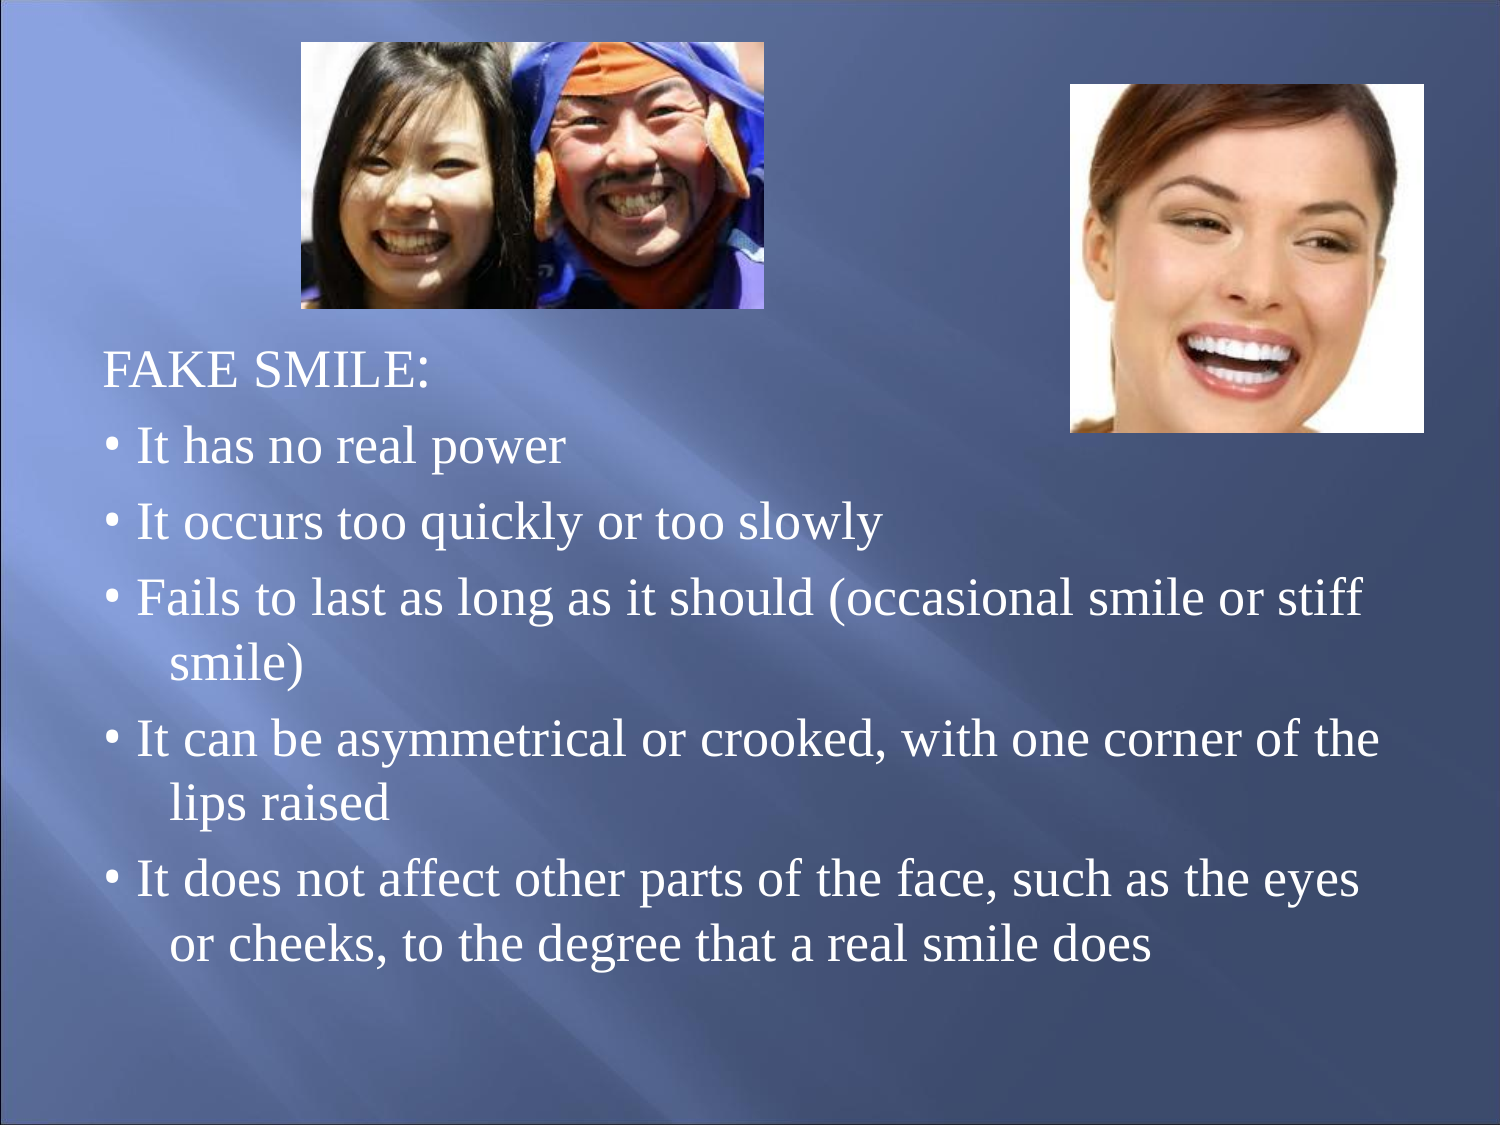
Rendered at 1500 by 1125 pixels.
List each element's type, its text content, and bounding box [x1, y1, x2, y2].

picture [0, 0, 1500, 1125]
list FAKE SMILE: • It has no real power • It occurs too quickly or too slowly • Fails to last as long as it should (occasional smile or stiff smile) • It can be asymmetrical or crooked, with one corner of the lips raised • It does not affect other parts of the face, such as the eyes or cheeks, to the degree that a real smile does [64, 326, 1415, 1099]
